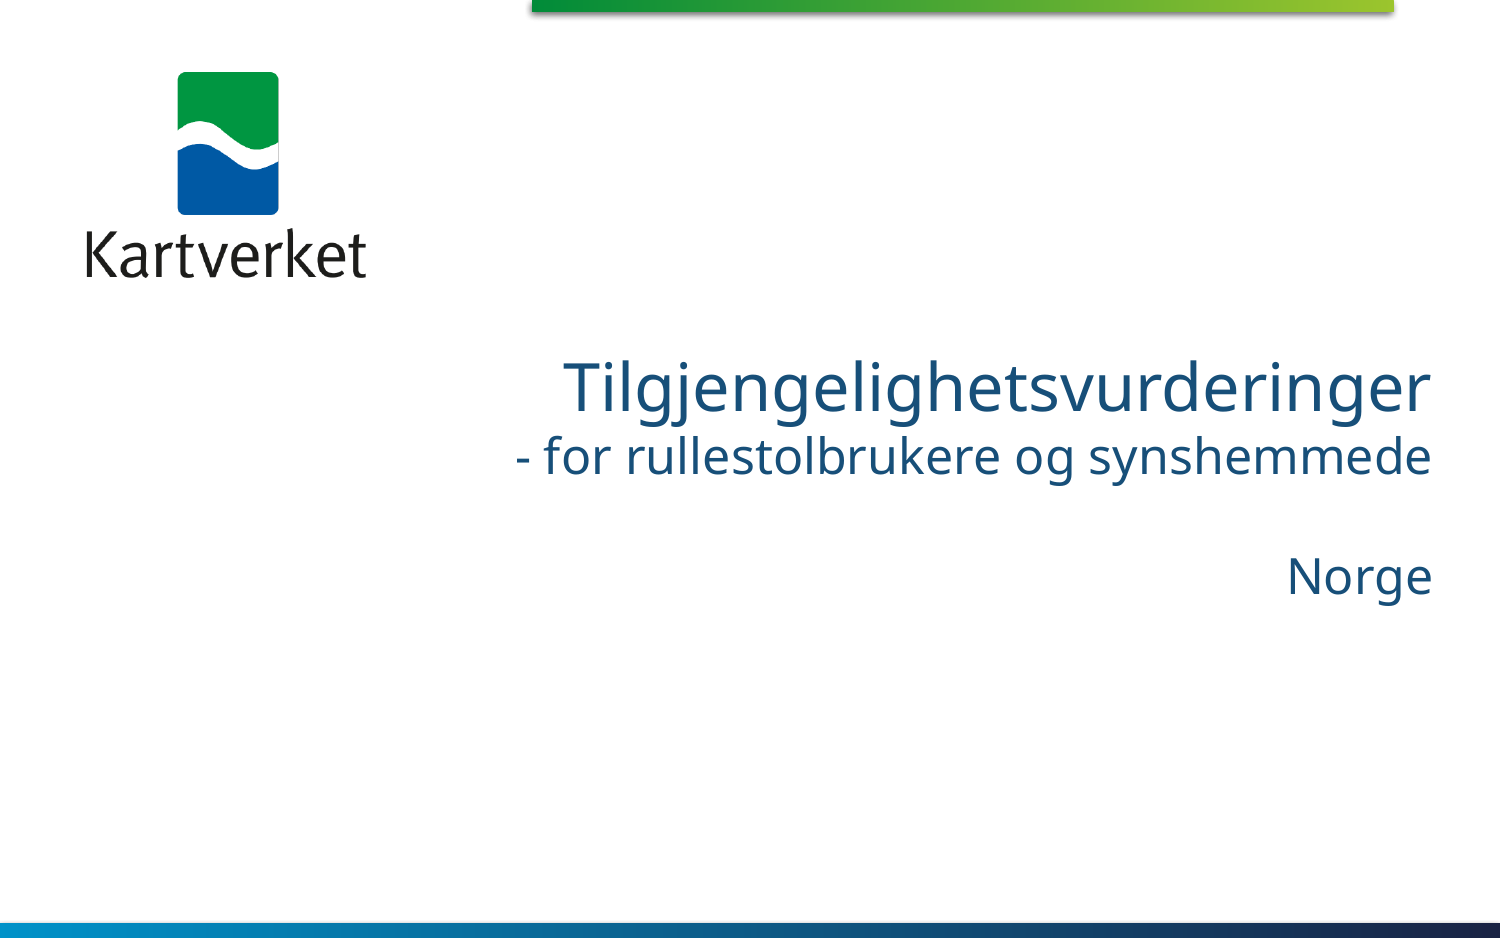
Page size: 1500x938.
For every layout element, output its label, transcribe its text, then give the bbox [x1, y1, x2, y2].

text_box Tilgjengelighetsvurderinger - for rullestolbrukere og synshemmede Norge [66, 337, 1449, 613]
